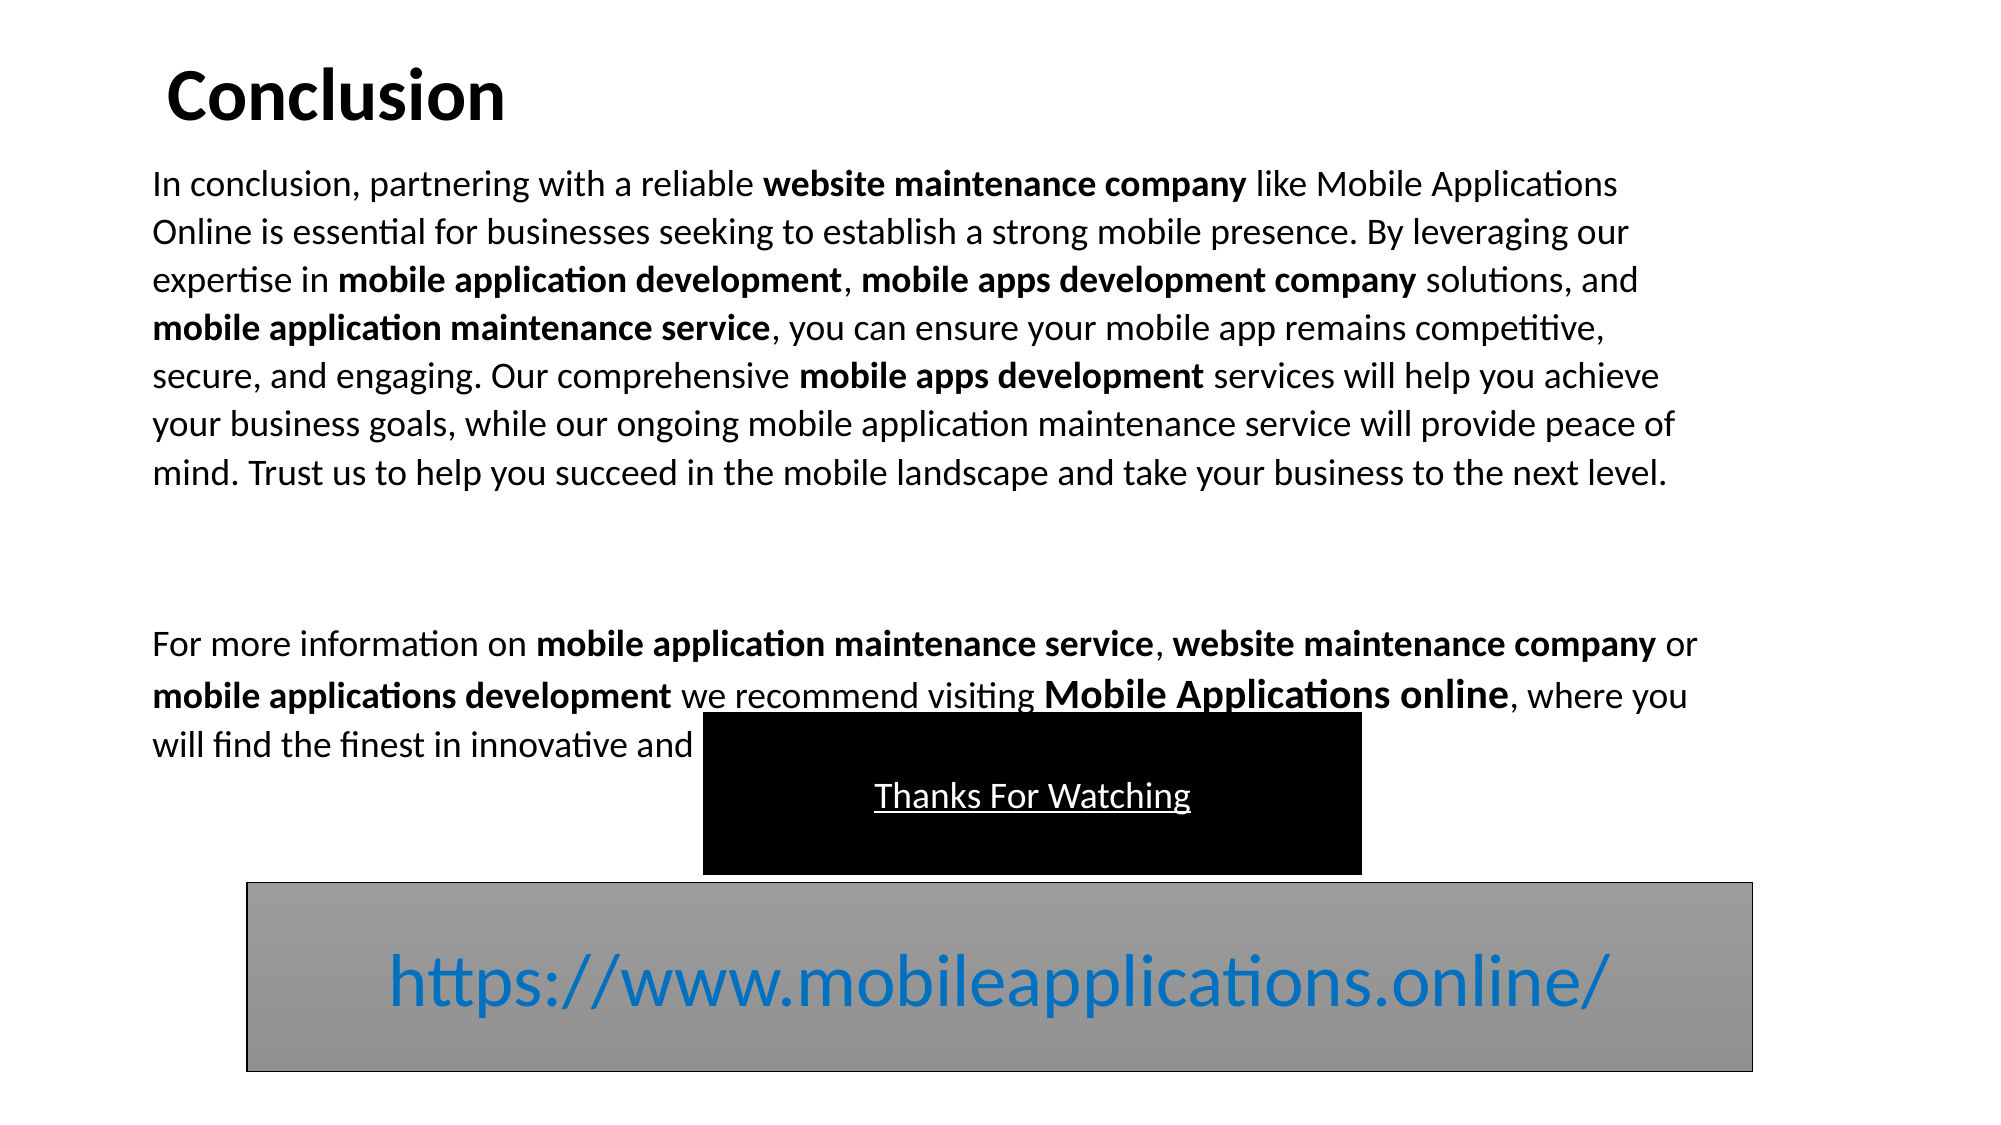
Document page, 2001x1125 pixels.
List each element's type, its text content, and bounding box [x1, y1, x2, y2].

title Conclusion [152, 31, 1878, 162]
text_box https://www.mobileapplications.online/ [246, 882, 1753, 1072]
text_box Thanks For Watching [703, 712, 1362, 875]
list In conclusion, partnering with a reliable website maintenance company like Mobile Applications Online is essential for businesses seeking to establish a strong mobile presence. By leveraging our expertise in mobile application development, mobile apps development company solutions, and mobile application maintenance service, you can ensure your mobile app remains competitive, secure, and engaging. Our comprehensive mobile apps development services will help you achieve your business goals, while our ongoing mobile application maintenance service will provide peace of mind. Trust us to help you succeed in the mobile landscape and take your business to the next level. For more information on mobile application maintenance service, website maintenance company or mobile applications development we recommend visiting Mobile Applications online, where you will find the finest in innovative and reliable app solutions. [137, 148, 1735, 774]
